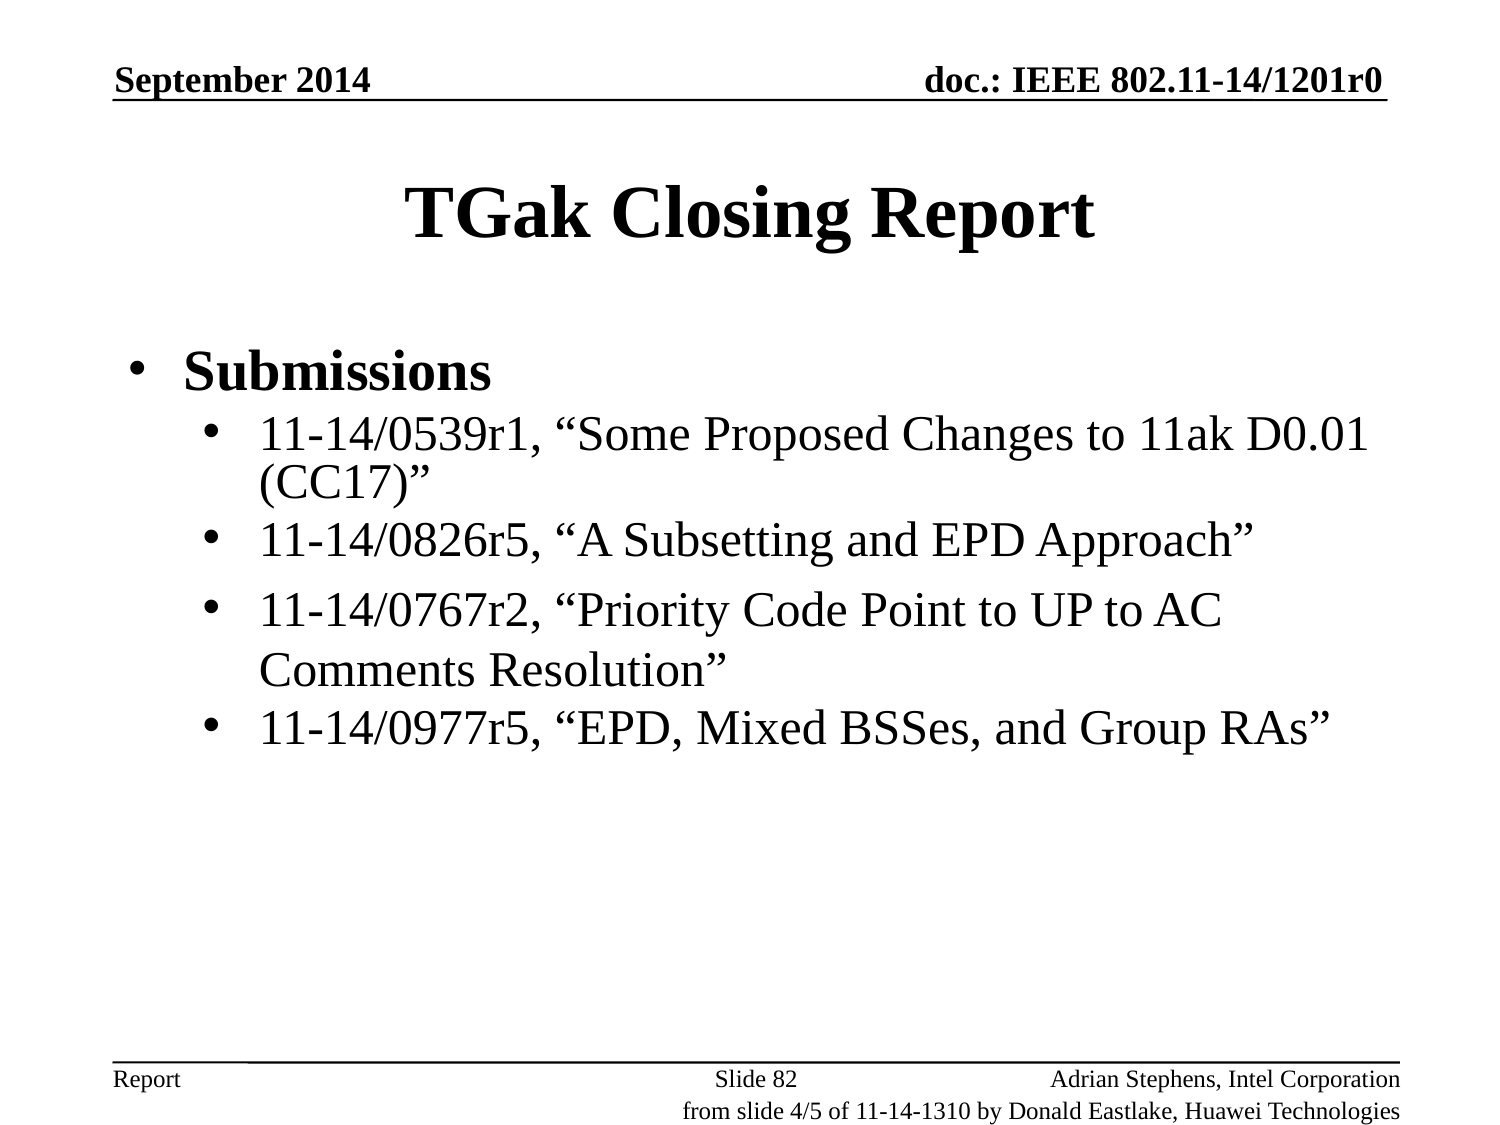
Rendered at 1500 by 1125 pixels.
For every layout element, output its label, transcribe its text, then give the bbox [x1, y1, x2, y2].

list Submissions 11-14/0539r1, “Some Proposed Changes to 11ak D0.01 (CC17)” 11-14/0826r5, “A Subsetting and EPD Approach” 11-14/0767r2, “Priority Code Point to UP to AC Comments Resolution” 11-14/0977r5, “EPD, Mixed BSSes, and Group RAs” [112, 324, 1388, 1000]
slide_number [114, 54, 374, 101]
slide_number Slide 82 [712, 1061, 800, 1087]
text_box from slide 4/5 of 11-14-1310 by Donald Eastlake, Huawei Technologies [343, 1087, 1417, 1125]
title TGak Closing Report [112, 112, 1388, 303]
footer Adrian Stephens, Intel Corporation [1031, 1061, 1402, 1087]
